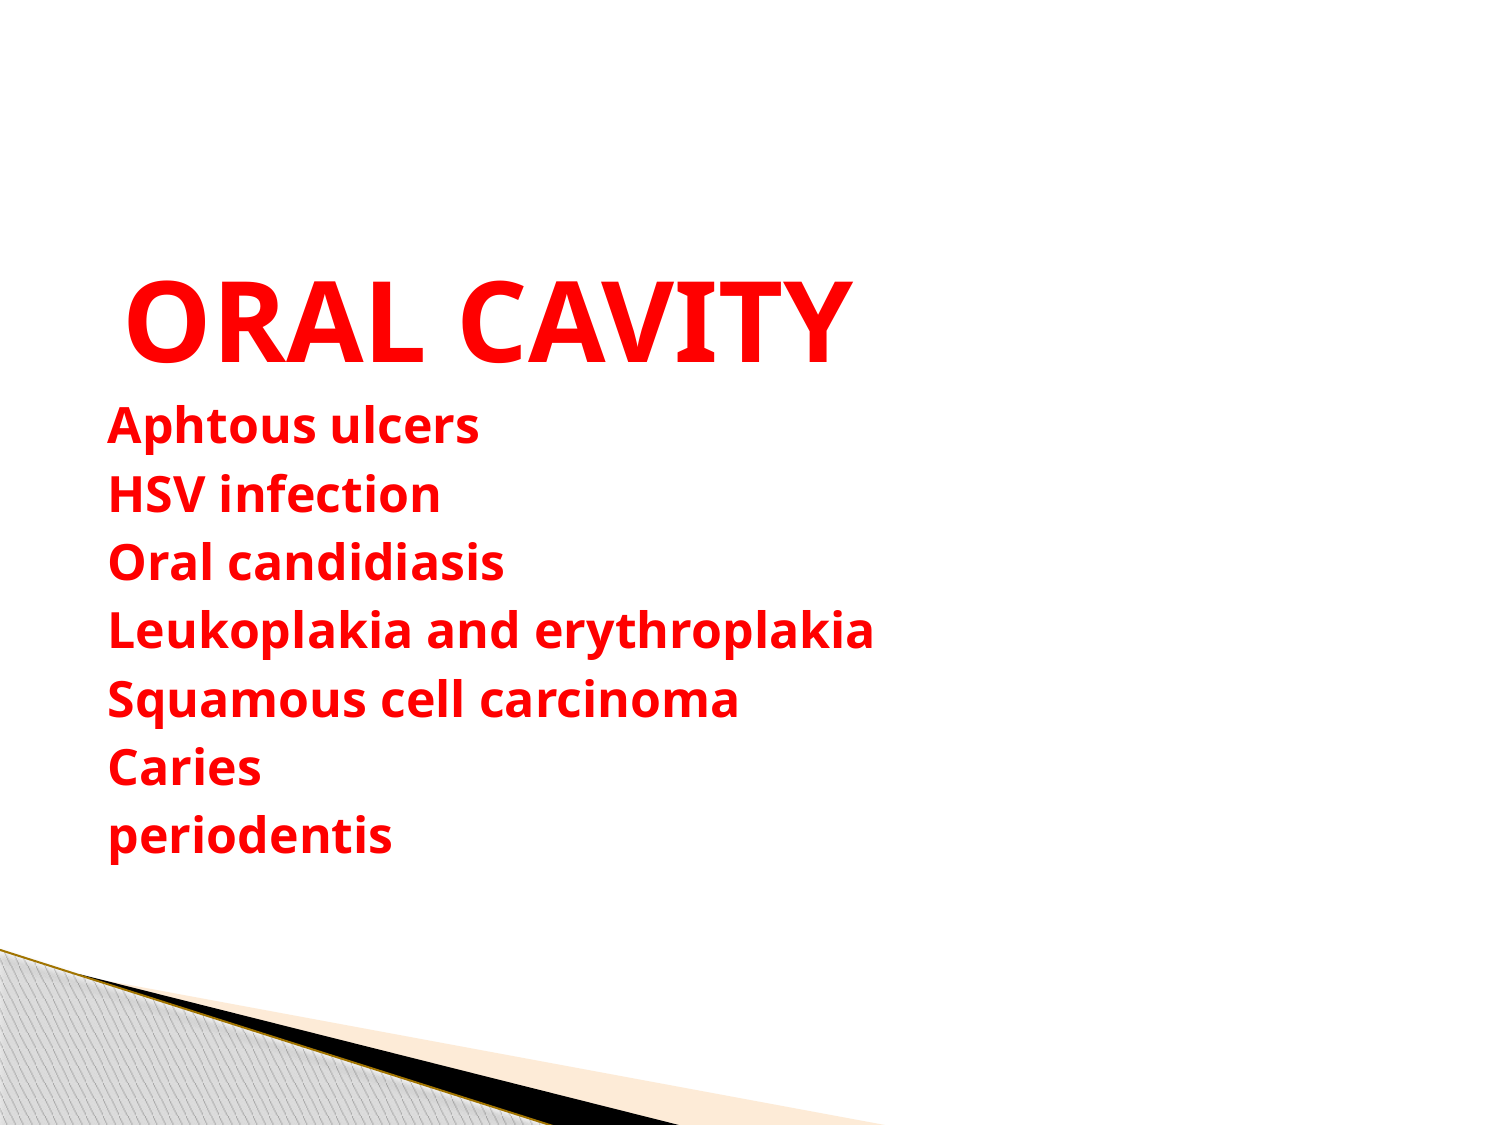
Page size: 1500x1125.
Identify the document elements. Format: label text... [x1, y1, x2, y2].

list ORAL CAVITY Aphtous ulcers HSV infection Oral candidiasis Leukoplakia and erythroplakia Squamous cell carcinoma Caries periodentis [75, 243, 1425, 986]
